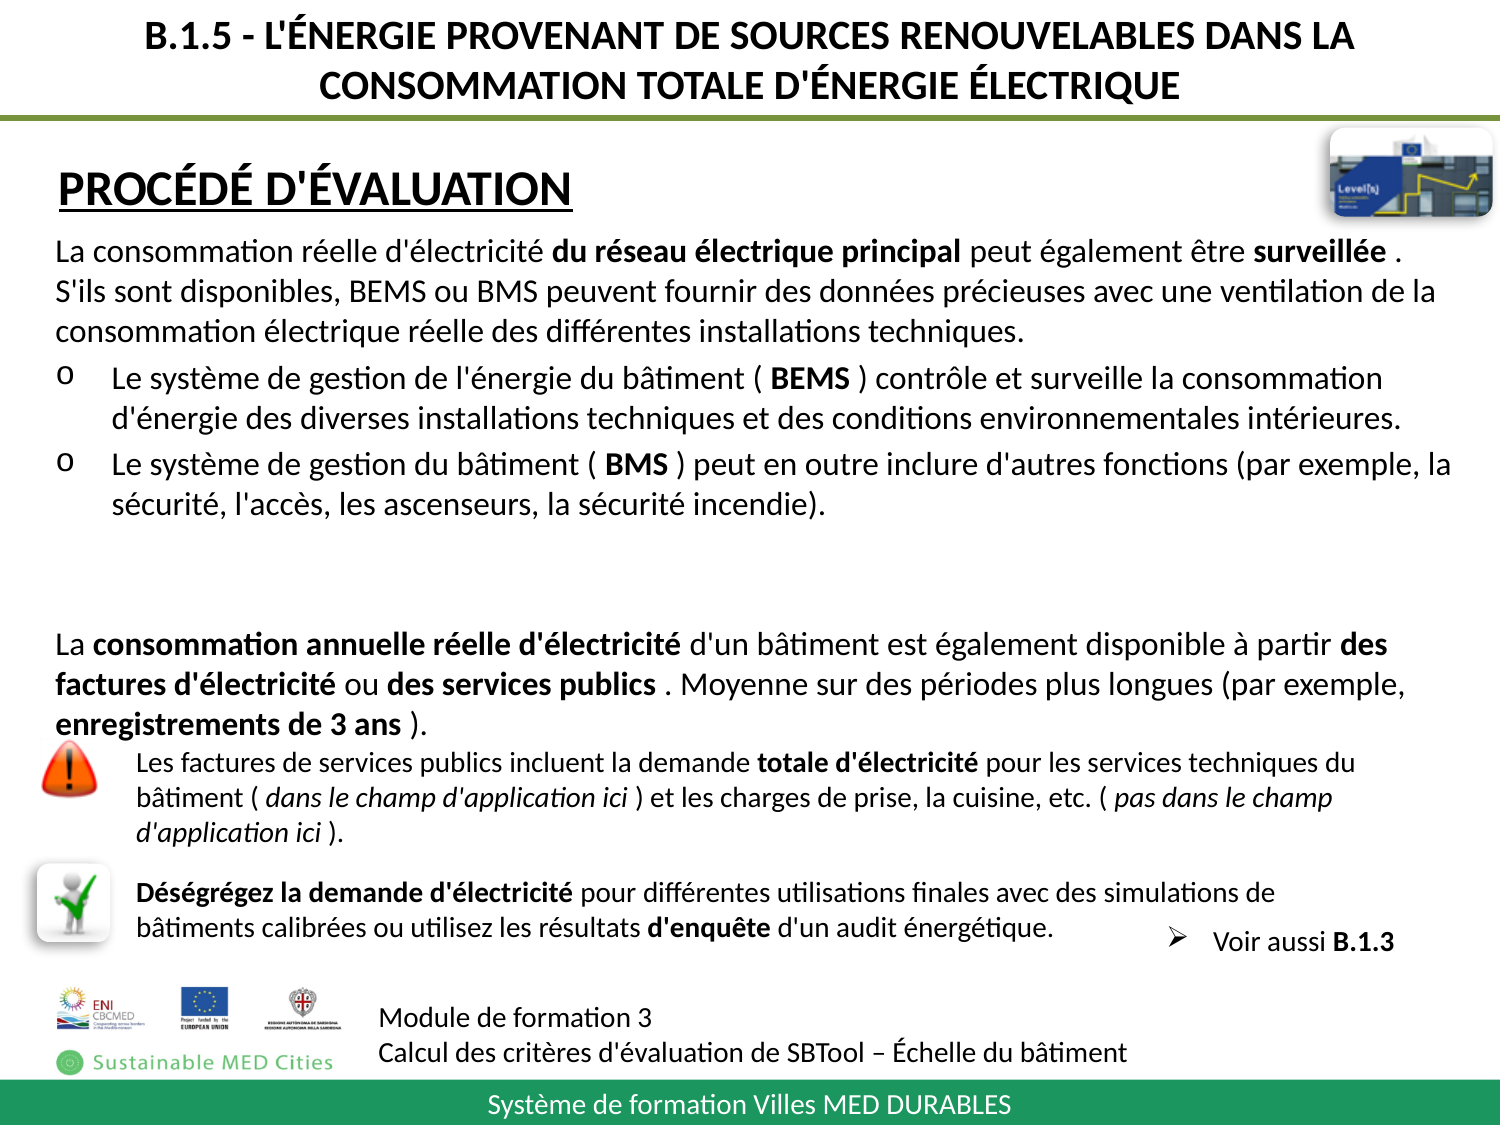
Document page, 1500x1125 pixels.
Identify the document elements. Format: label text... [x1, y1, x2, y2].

text_box PROCÉDÉ D'ÉVALUATION [43, 147, 1324, 222]
picture [1329, 127, 1493, 217]
picture [36, 863, 111, 943]
text_box Voir aussi B.1.3 [1151, 915, 1410, 966]
text_box La consommation réelle d'électricité du réseau électrique principal peut également être surveillée . S'ils sont disponibles, BEMS ou BMS peuvent fournir des données précieuses avec une ventilation de la consommation électrique réelle des différentes installations techniques. Le système de gestion de l'énergie du bâtiment ( BEMS ) contrôle et surveille la consommation d'énergie des diverses installations techniques et des conditions environnementales intérieures. Le système de gestion du bâtiment ( BMS ) peut en outre inclure d'autres fonctions (par exemple, la sécurité, l'accès, les ascenseurs, la sécurité incendie). [40, 222, 1477, 614]
title B.1.5 - L'ÉNERGIE PROVENANT DE SOURCES RENOUVELABLES DANS LA CONSOMMATION TOTALE D'ÉNERGIE ÉLECTRIQUE [0, 0, 1500, 117]
text_box La consommation annuelle réelle d'électricité d'un bâtiment est également disponible à partir des factures d'électricité ou des services publics . Moyenne sur des périodes plus longues (par exemple, enregistrements de 3 ans ). [40, 614, 1477, 723]
text_box Les factures de services publics incluent la demande totale d'électricité pour les services techniques du bâtiment ( dans le champ d'application ici ) et les charges de prise, la cuisine, etc. ( pas dans le champ d'application ici ). Déségrégez la demande d'électricité pour différentes utilisations finales avec des simulations de bâtiments calibrées ou utilisez les résultats d'enquête d'un audit énergétique. [121, 736, 1417, 951]
picture [40, 738, 99, 800]
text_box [0, 972, 1500, 1125]
